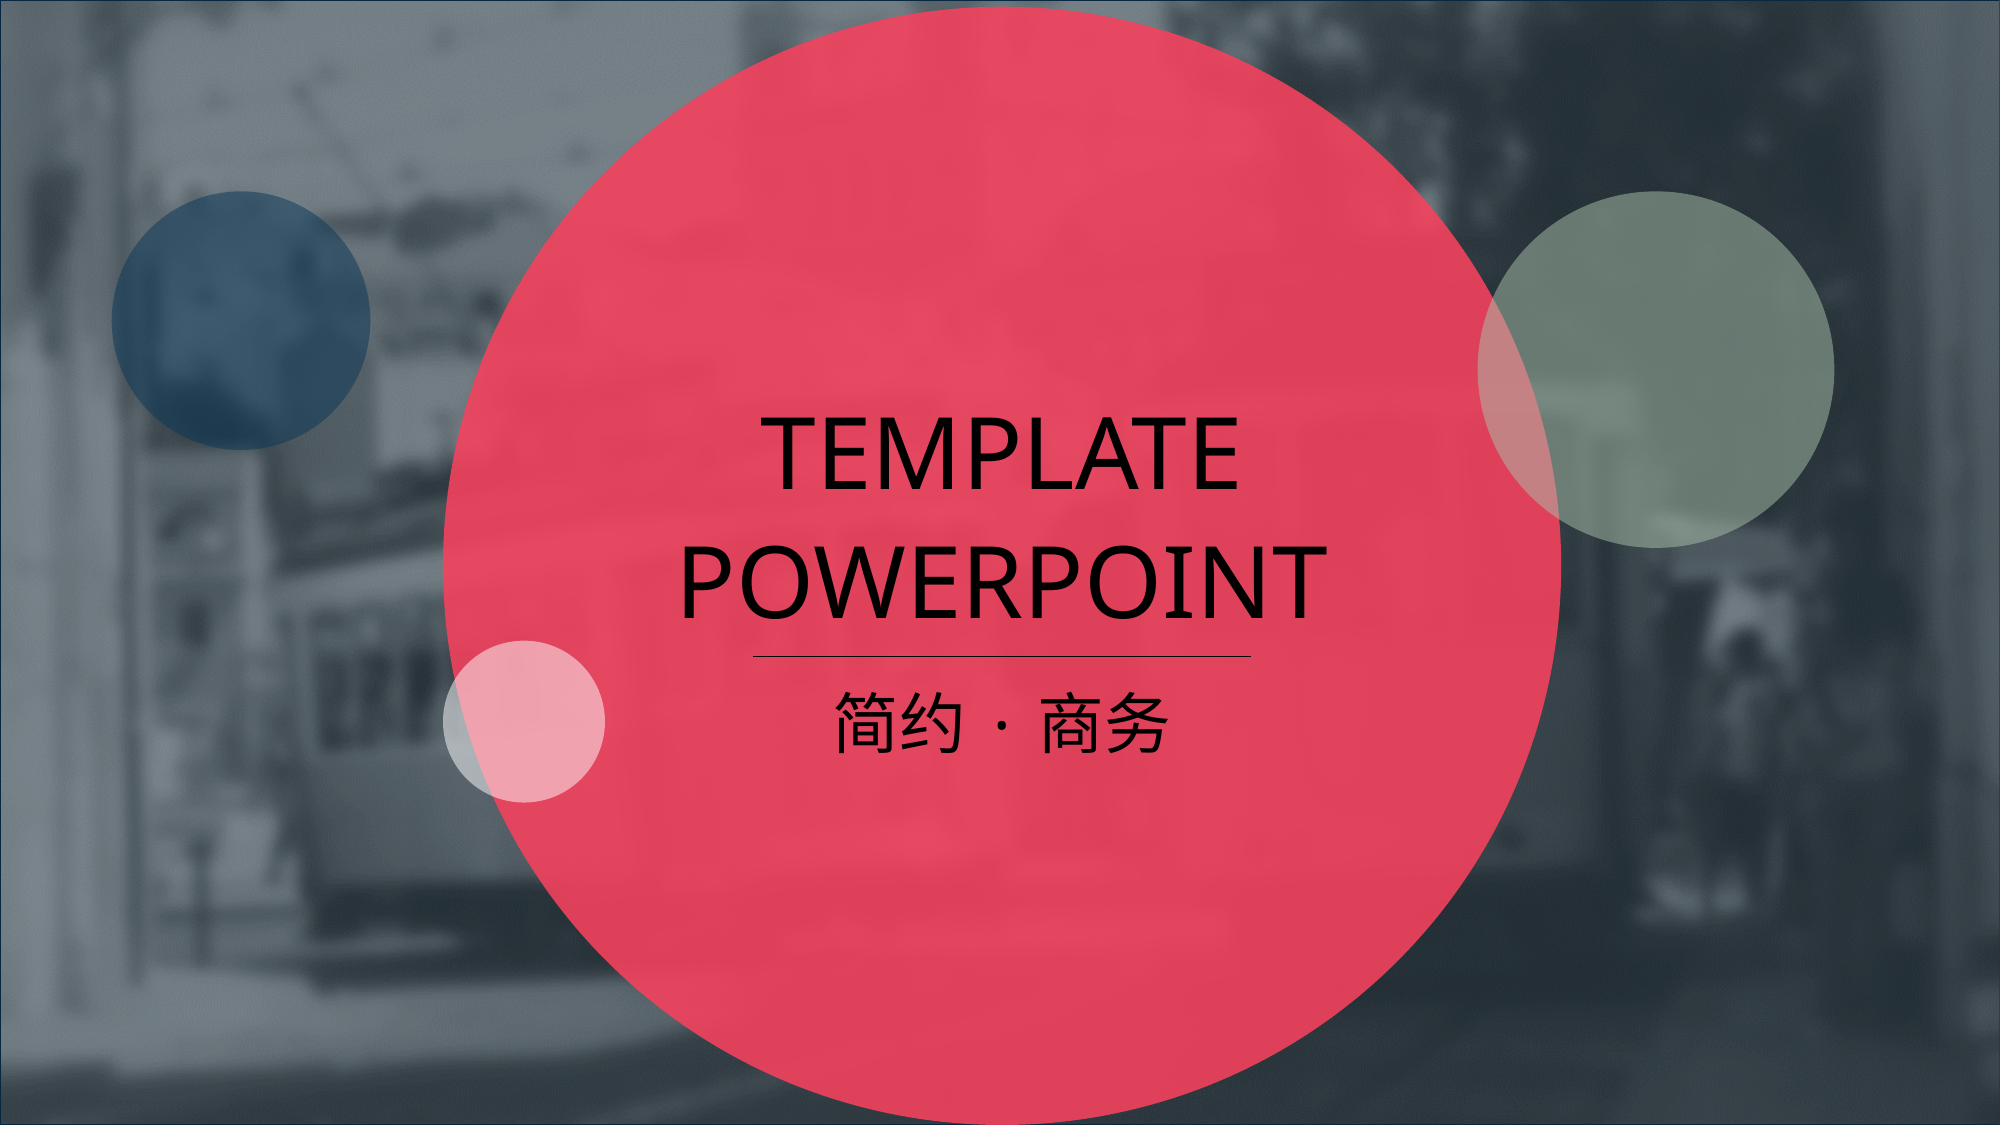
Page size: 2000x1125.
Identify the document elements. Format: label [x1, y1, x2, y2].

text_box [662, 381, 1342, 771]
picture [0, 0, 2000, 1125]
